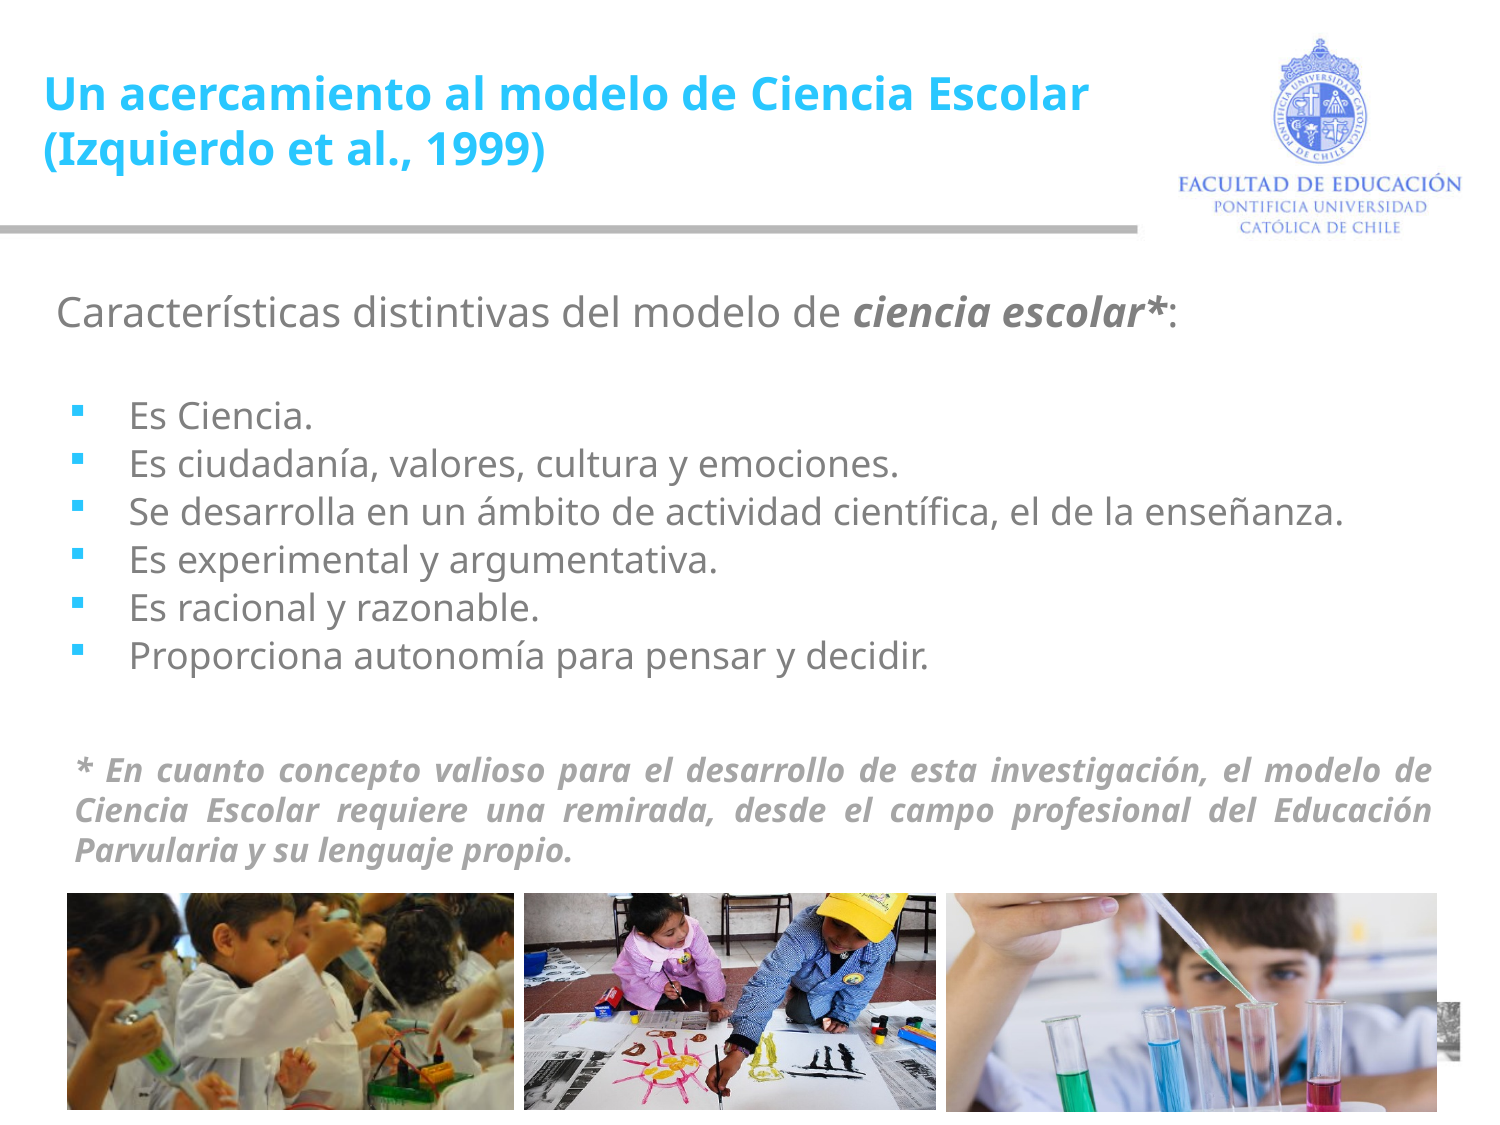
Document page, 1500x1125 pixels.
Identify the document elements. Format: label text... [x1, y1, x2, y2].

list Características distintivas del modelo de ciencia escolar*: Es Ciencia. Es ciudadanía, valores, cultura y emociones. Se desarrolla en un ámbito de actividad científica, el de la enseñanza. Es experimental y argumentativa. Es racional y razonable. Proporciona autonomía para pensar y decidir. [40, 283, 1468, 725]
picture [0, 0, 1500, 1125]
text_box Un acercamiento al modelo de Ciencia Escolar (Izquierdo et al., 1999) [28, 19, 1180, 220]
text_box * En cuanto concepto valioso para el desarrollo de esta investigación, el modelo de Ciencia Escolar requiere una remirada, desde el campo profesional del Educación Parvularia y su lenguaje propio. [59, 741, 1450, 877]
